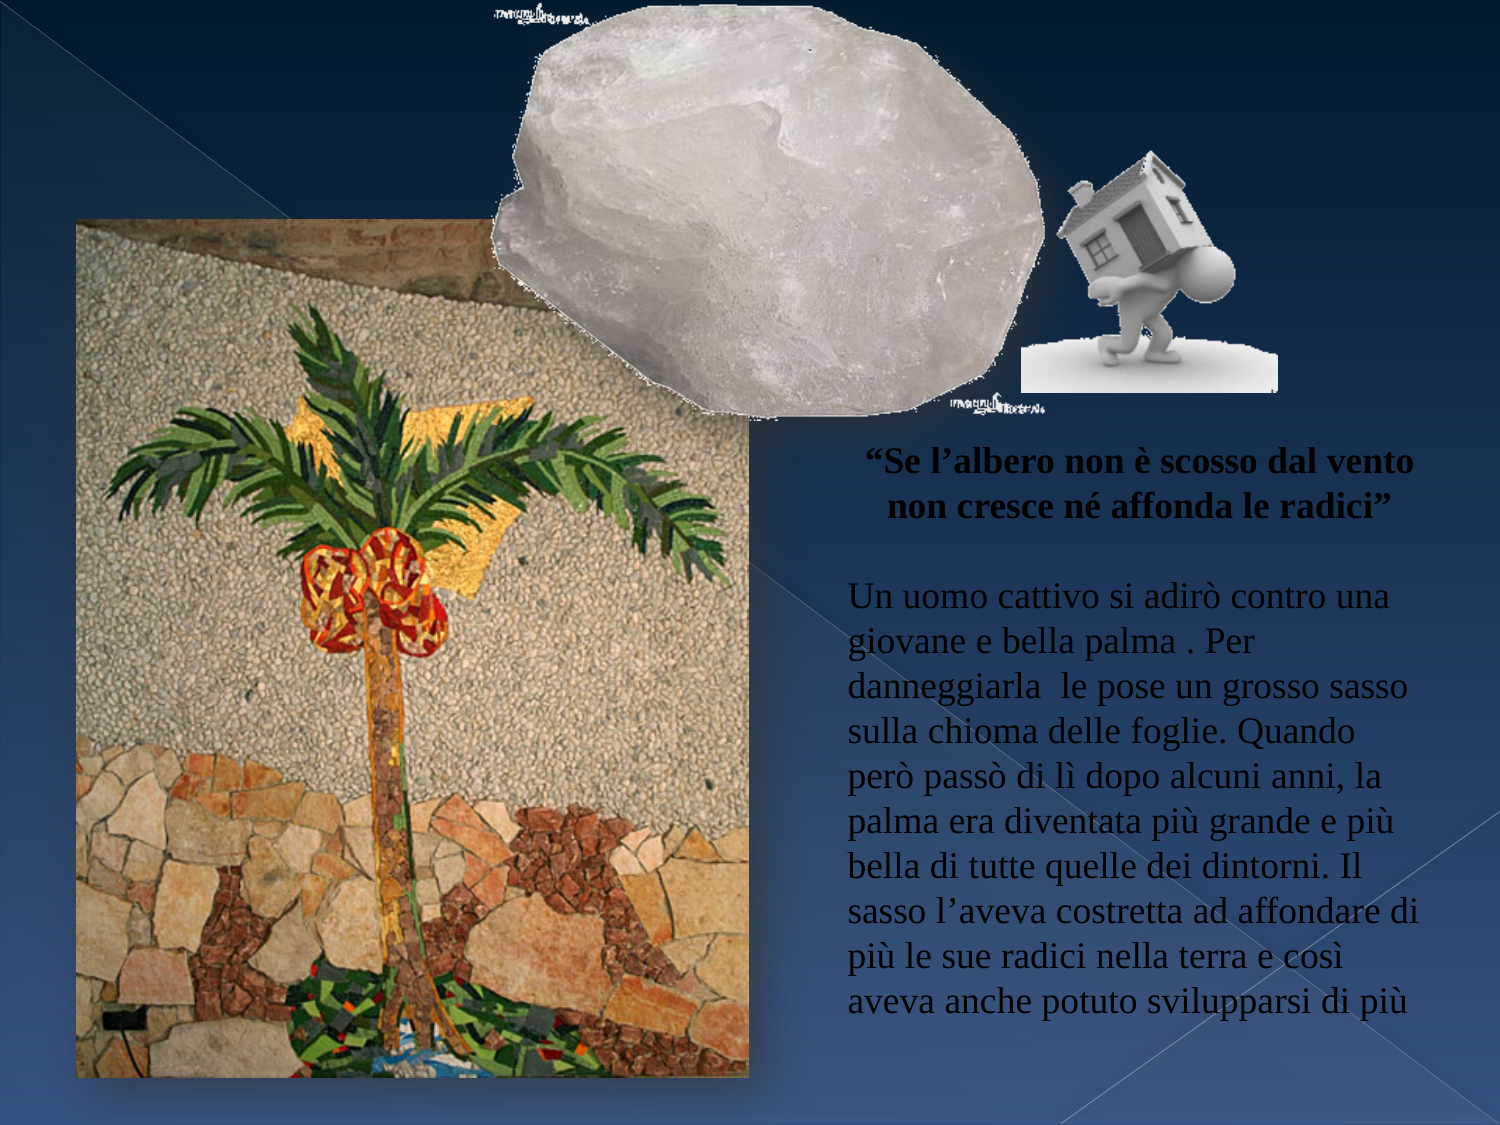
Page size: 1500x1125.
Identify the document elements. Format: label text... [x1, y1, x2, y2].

picture [76, 0, 1278, 1078]
text_box “Se l’albero non è scosso dal vento non cresce né affonda le radici” Un uomo cattivo si adirò contro una giovane e bella palma . Per danneggiarla le pose un grosso sasso sulla chioma delle foglie. Quando però passò di lì dopo alcuni anni, la palma era diventata più grande e più bella di tutte quelle dei dintorni. Il sasso l’aveva costretta ad affondare di più le sue radici nella terra e così aveva anche potuto svilupparsi di più [832, 428, 1447, 1028]
